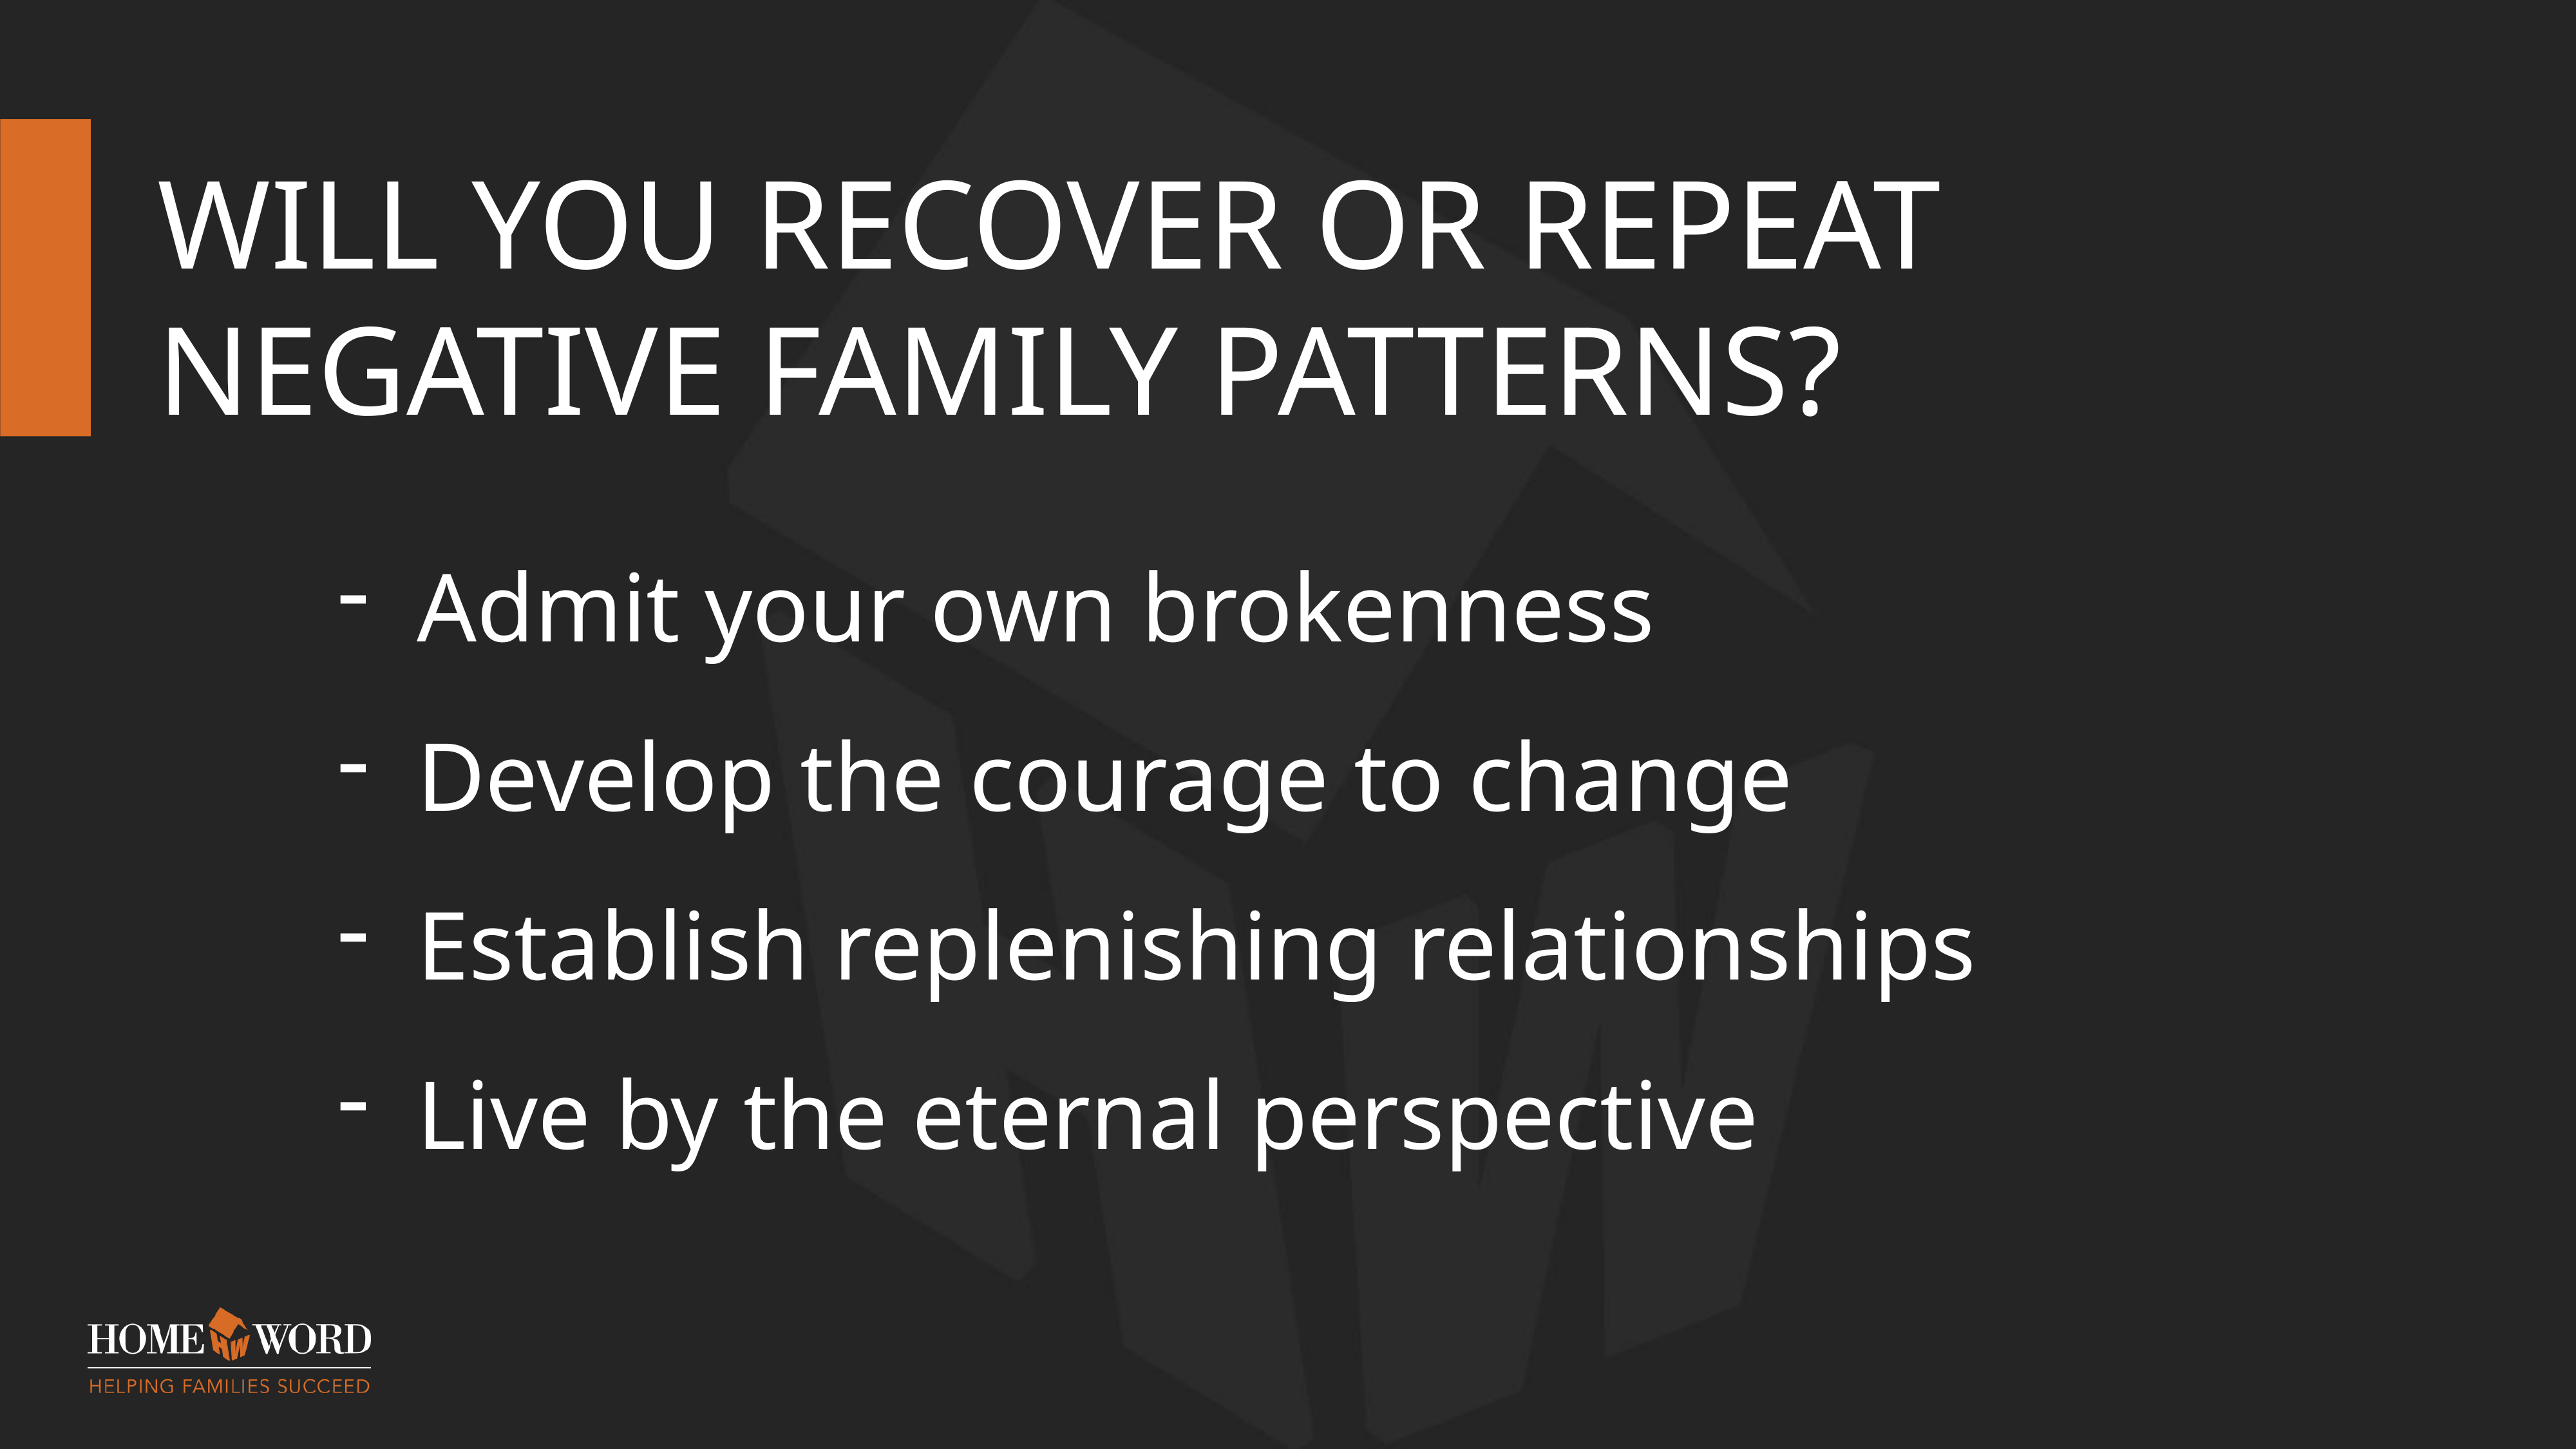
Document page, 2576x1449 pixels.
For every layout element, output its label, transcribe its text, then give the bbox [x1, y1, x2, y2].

title Will you recover or repeat negative family patterns? [151, 120, 2295, 466]
picture [0, 0, 2576, 1449]
text_box Admit your own brokenness Develop the courage to change Establish replenishing relationships Live by the eternal perspective [332, 542, 2418, 1230]
